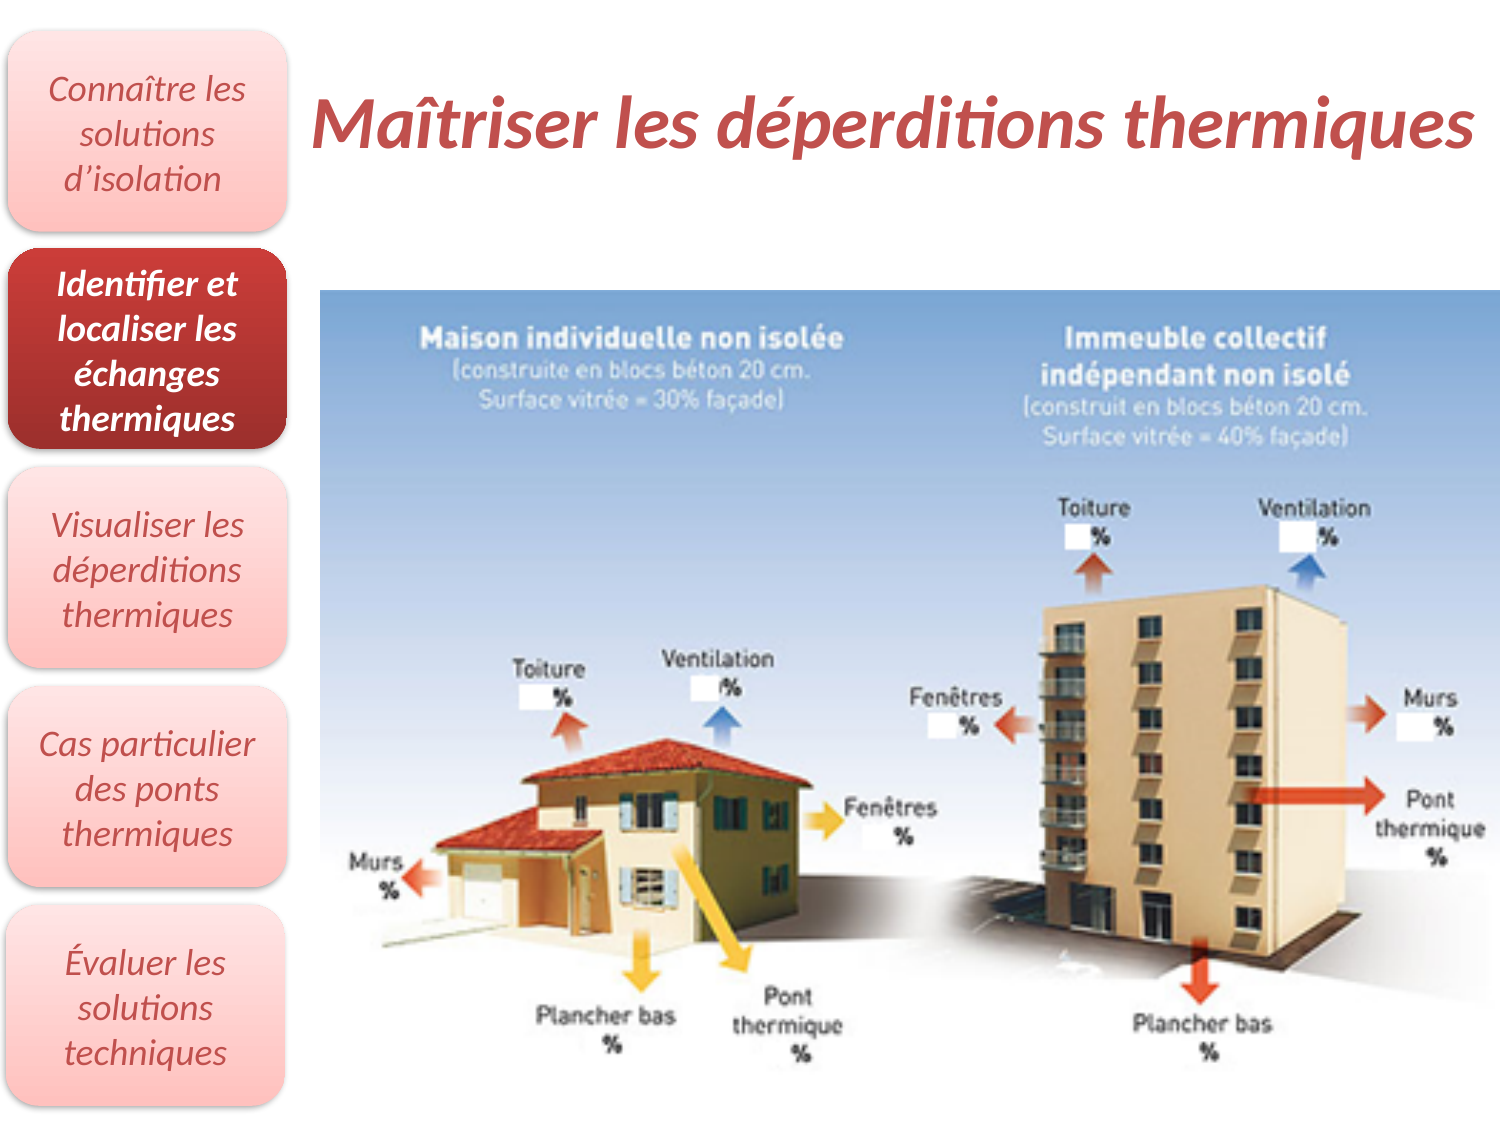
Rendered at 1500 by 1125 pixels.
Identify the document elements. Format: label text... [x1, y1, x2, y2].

text_box Maîtriser les déperditions thermiques [286, 66, 1500, 172]
picture [320, 290, 1500, 1083]
text_box Évaluer les solutions techniques [4, 904, 286, 1107]
text_box Visualiser les déperditions thermiques [6, 466, 288, 669]
text_box Connaître les solutions d’isolation [6, 30, 288, 233]
text_box Cas particulier des ponts thermiques [6, 685, 288, 888]
text_box Identifier et localiser les échanges thermiques [7, 248, 287, 449]
